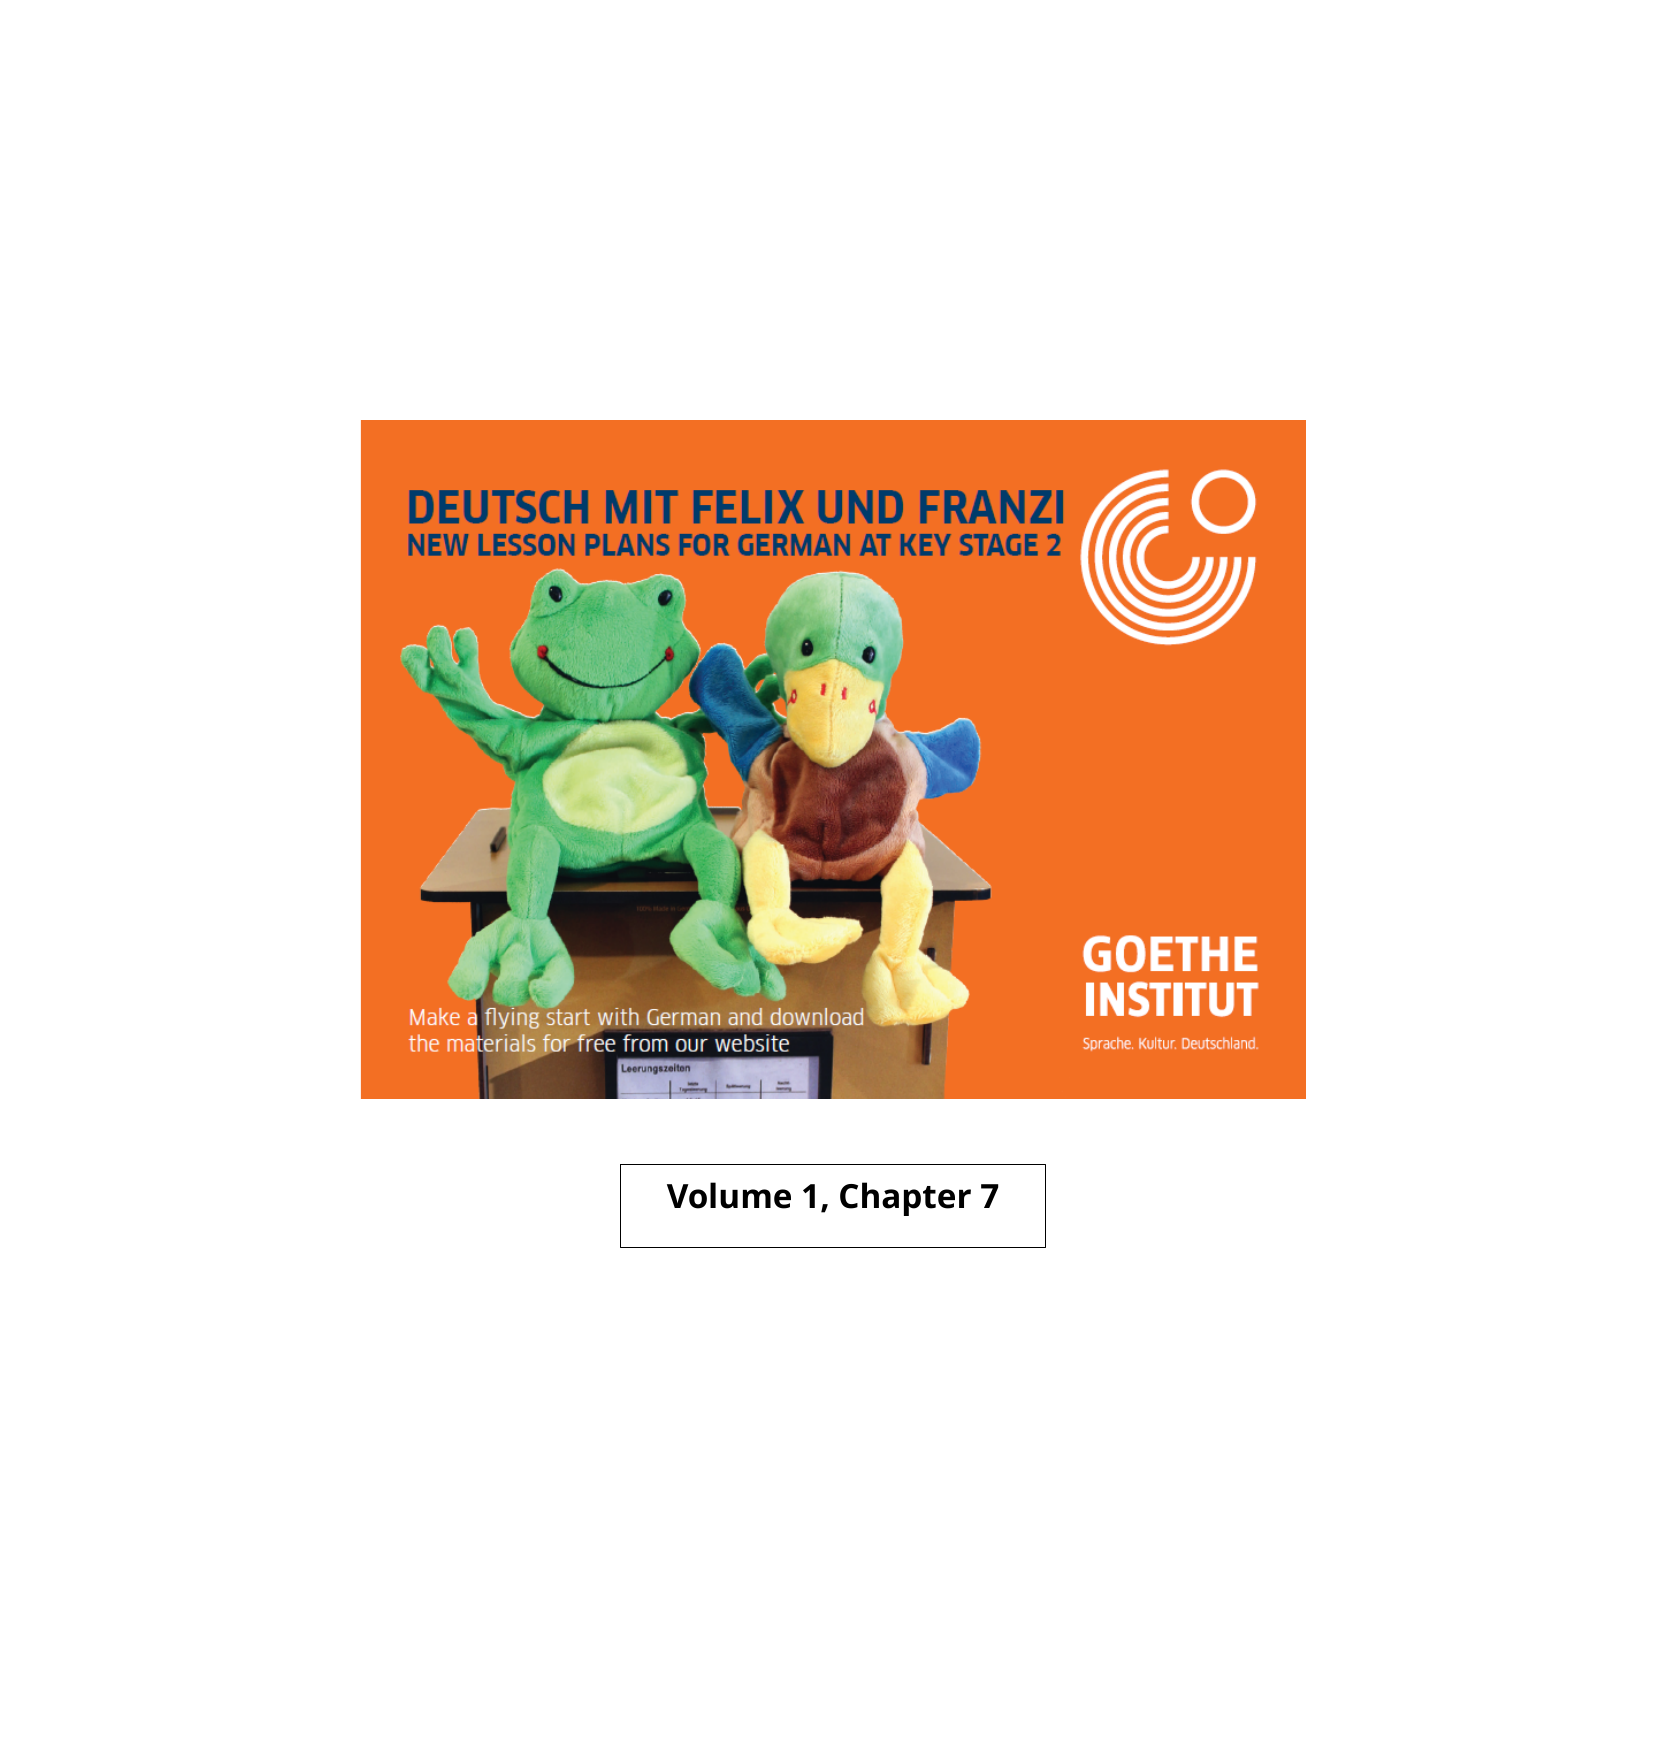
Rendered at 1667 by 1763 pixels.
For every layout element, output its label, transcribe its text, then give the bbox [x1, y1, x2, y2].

picture [360, 420, 1306, 1099]
text_box Volume 1, Chapter 7 [620, 1164, 1046, 1248]
